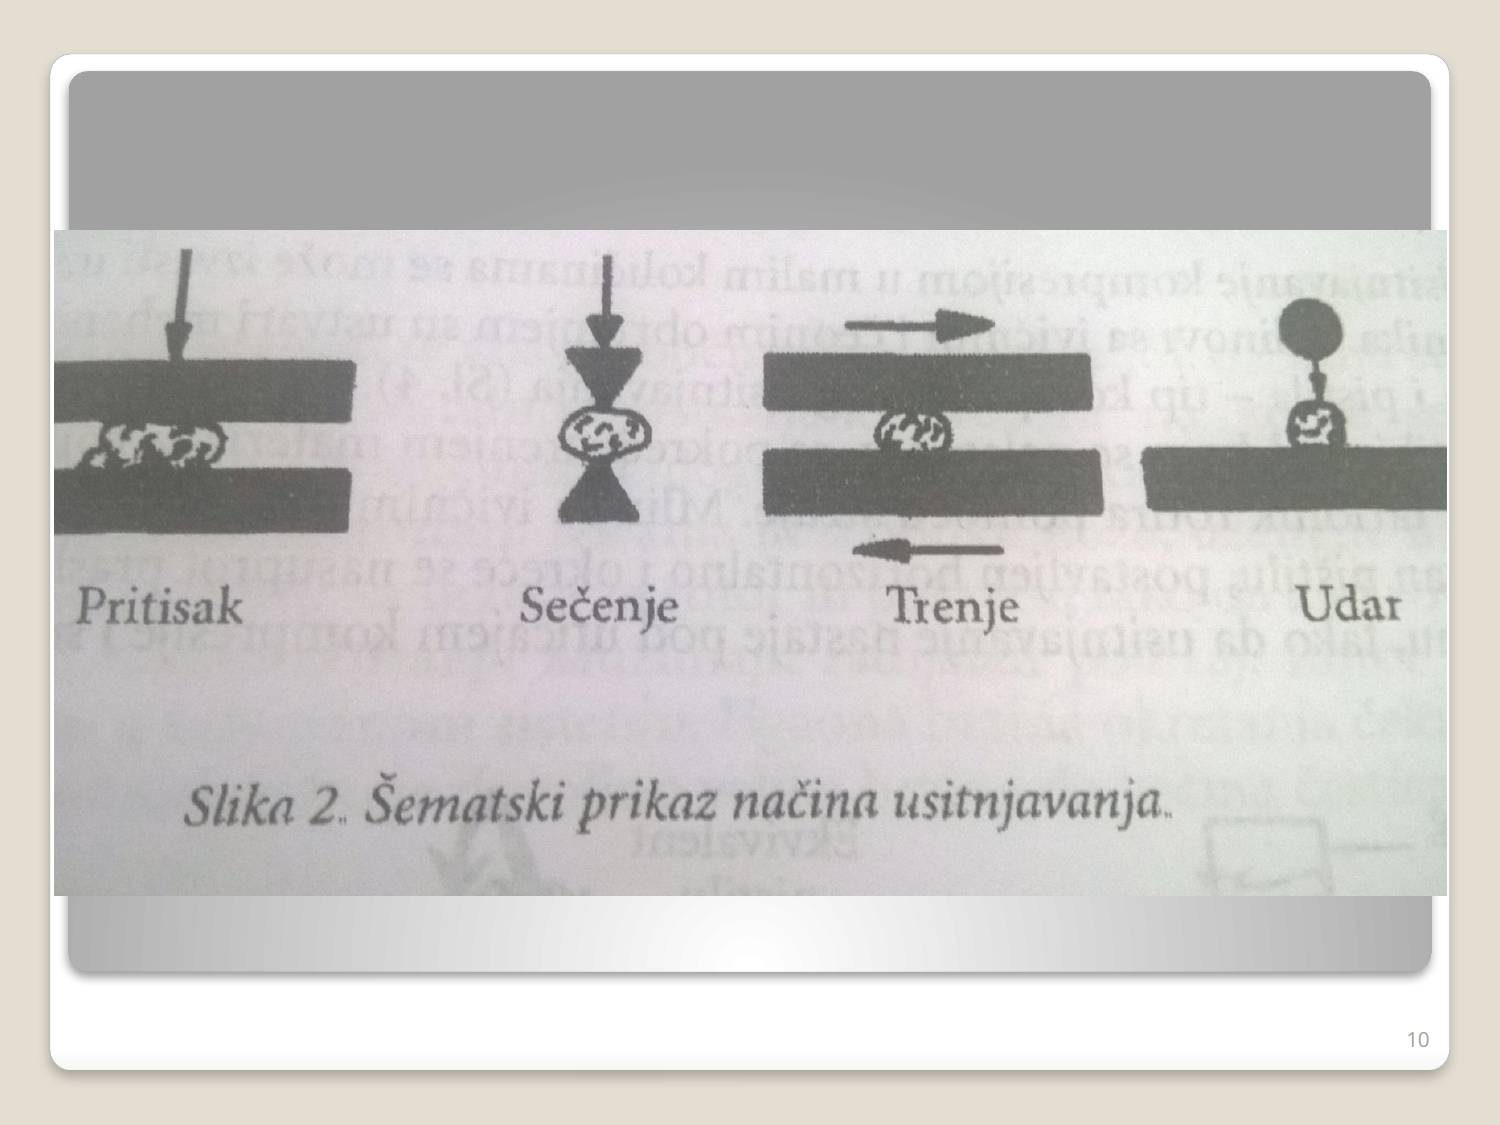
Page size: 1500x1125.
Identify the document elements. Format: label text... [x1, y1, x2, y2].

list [52, 228, 1448, 896]
slide_number 10 [1369, 1002, 1445, 1063]
